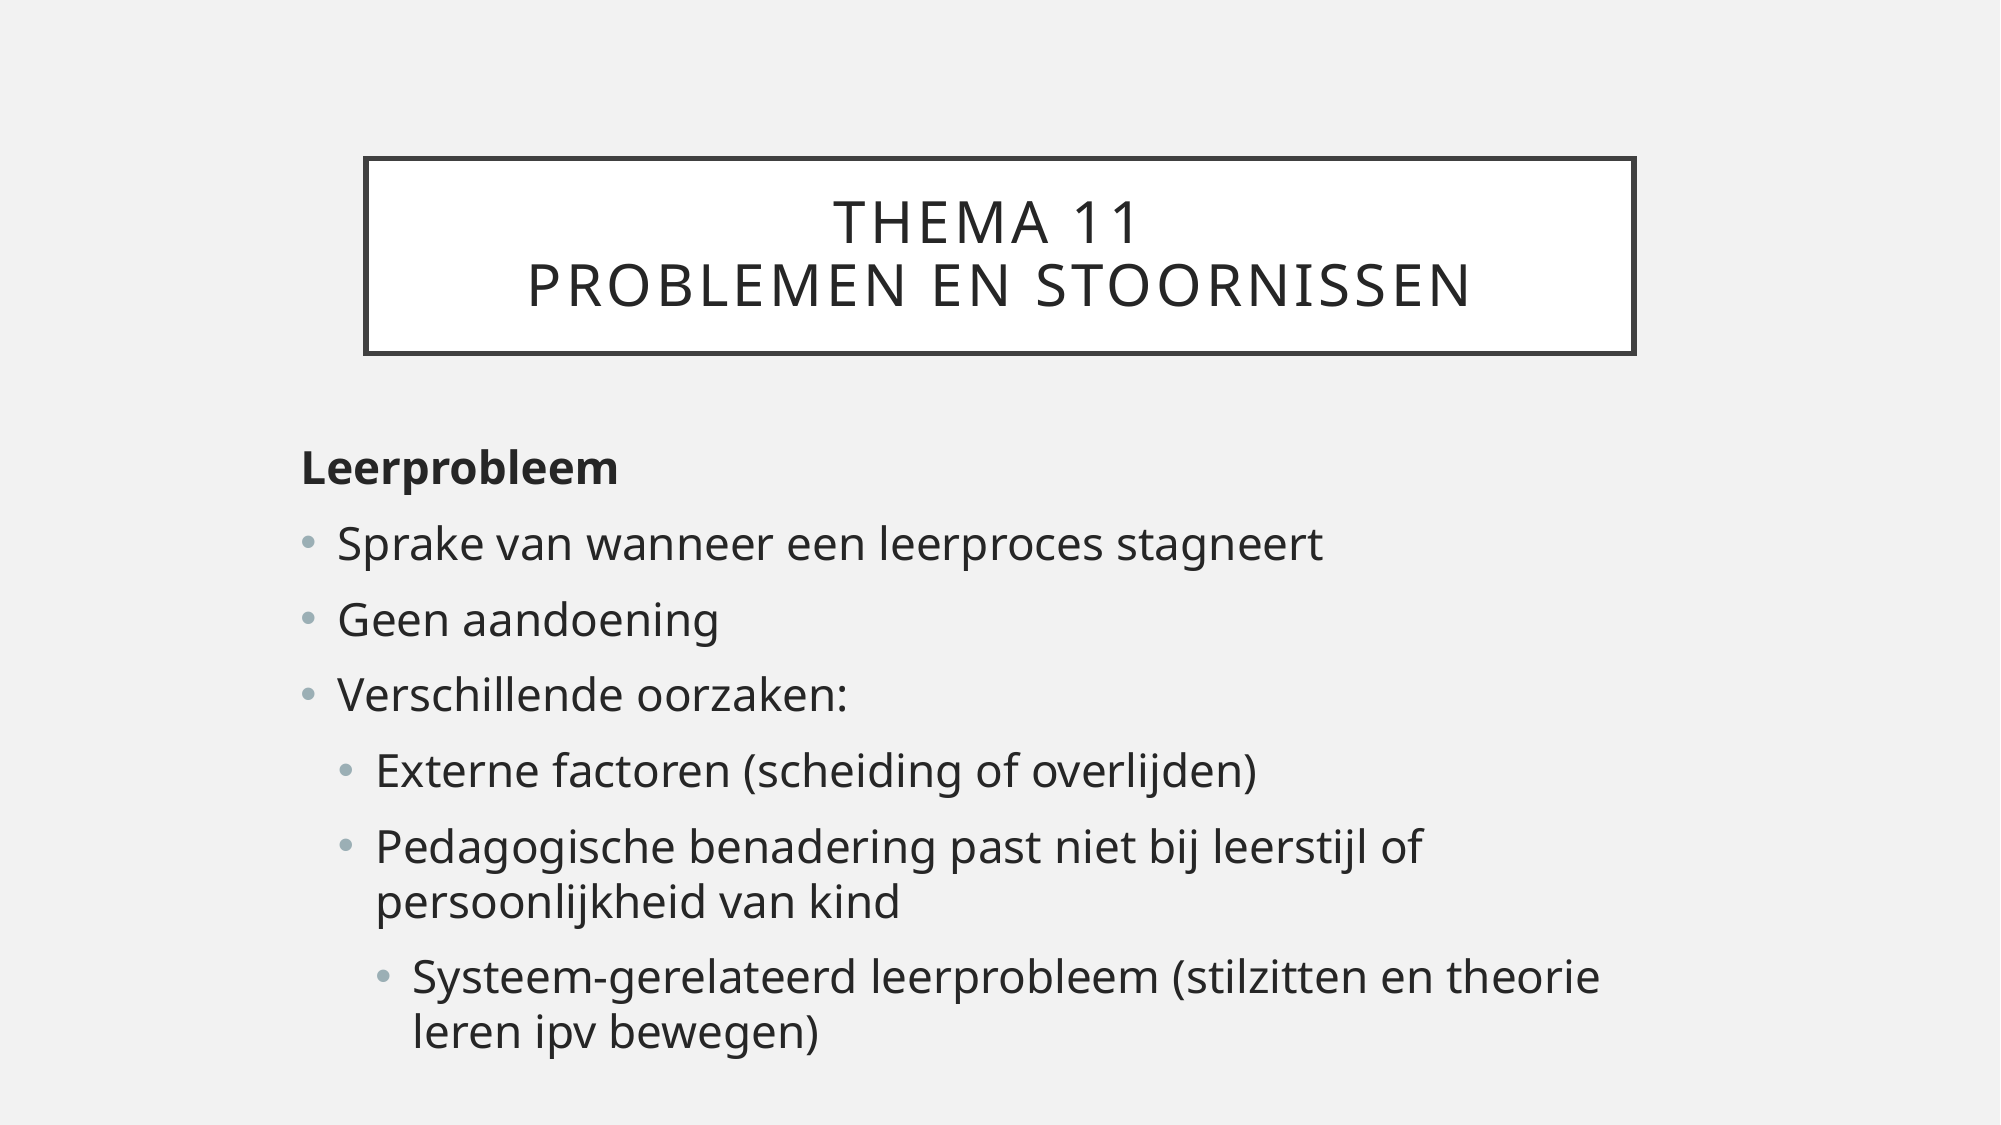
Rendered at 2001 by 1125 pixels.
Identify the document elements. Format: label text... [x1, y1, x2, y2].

list Leerprobleem Sprake van wanneer een leerproces stagneert Geen aandoening Verschillende oorzaken: Externe factoren (scheiding of overlijden) Pedagogische benadering past niet bij leerstijl of persoonlijkheid van kind Systeem-gerelateerd leerprobleem (stilzitten en theorie leren ipv bewegen) [285, 431, 1715, 1079]
title Thema 11 problemen en stoornissen [363, 156, 1637, 356]
